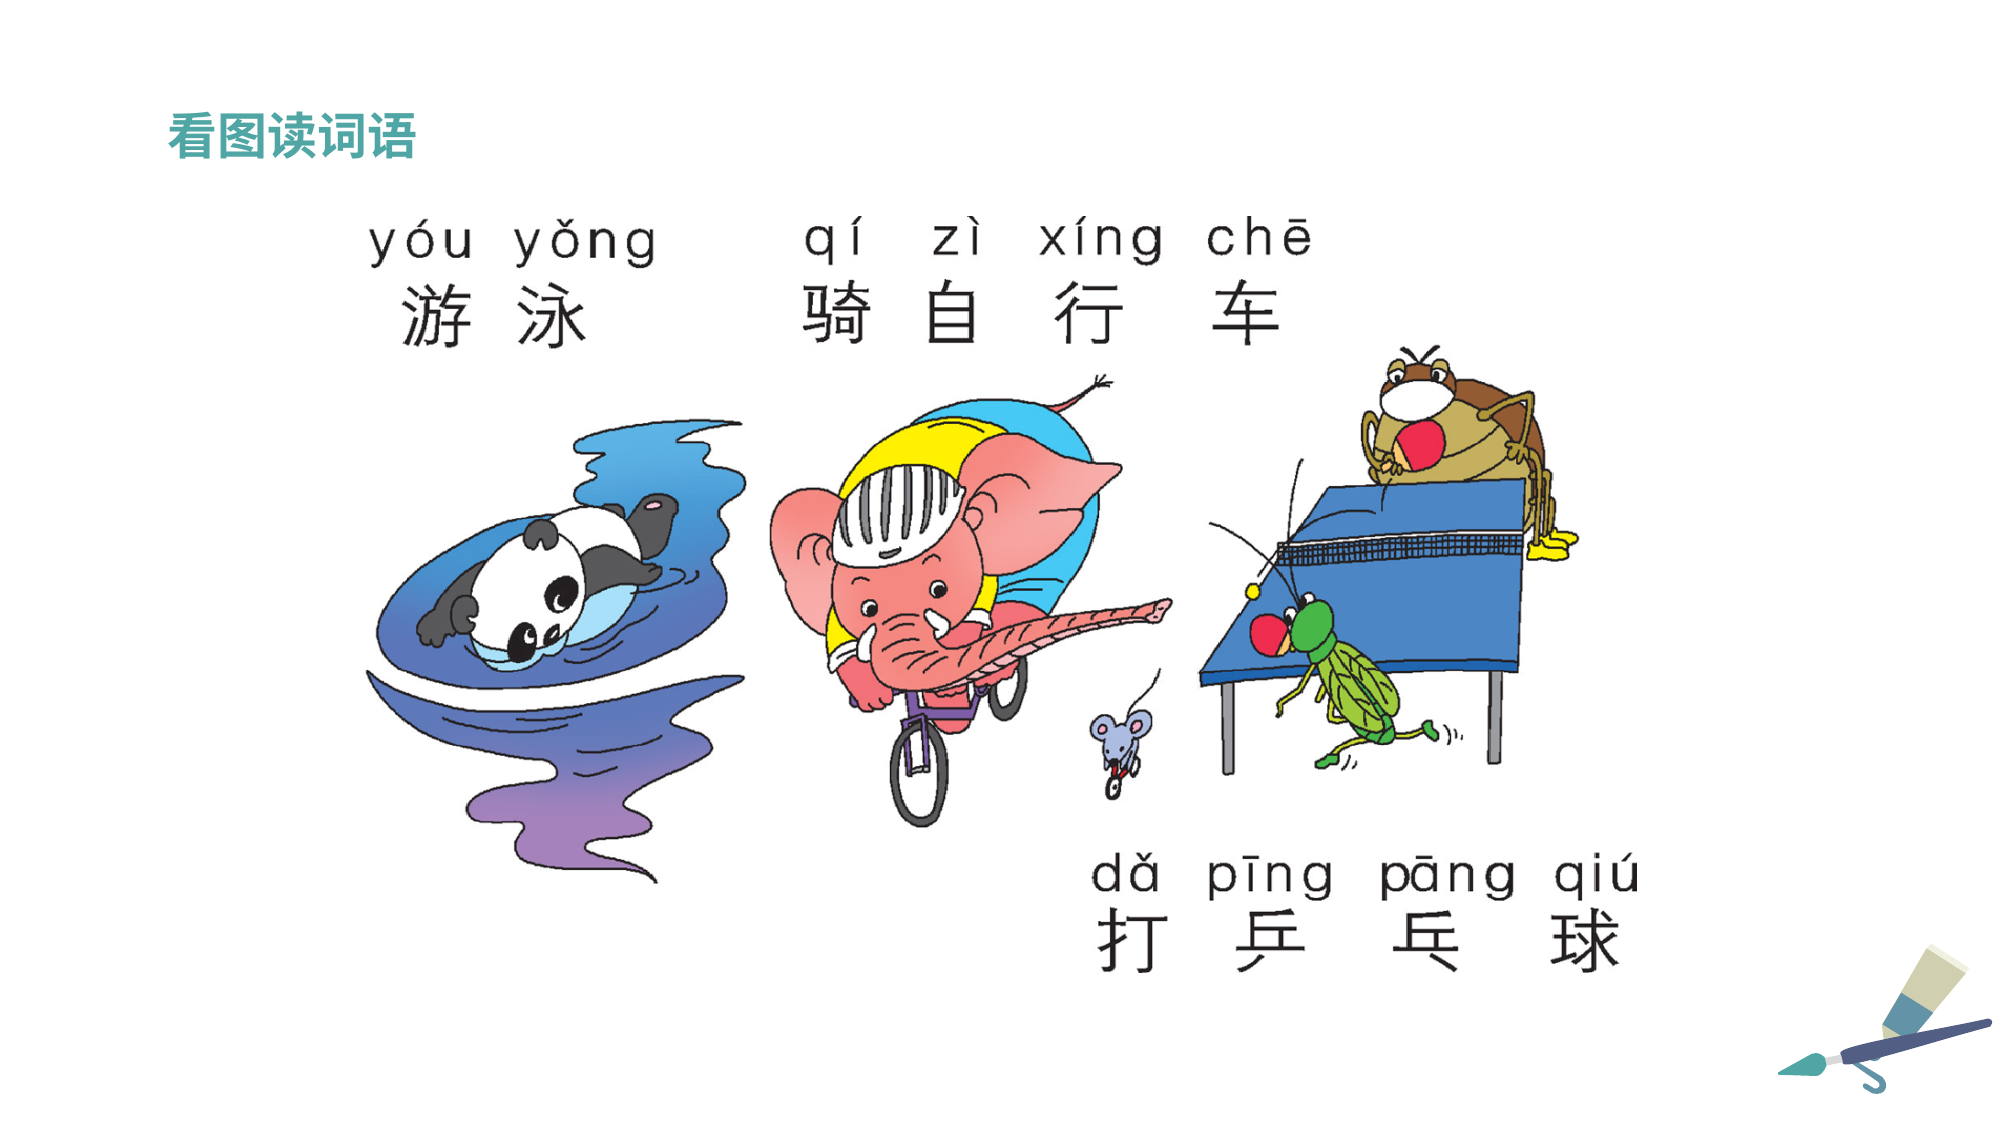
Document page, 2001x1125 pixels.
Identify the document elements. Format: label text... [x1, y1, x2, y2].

text_box 看图读词语 [152, 97, 433, 172]
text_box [1811, 945, 1974, 1125]
picture [363, 216, 1637, 973]
